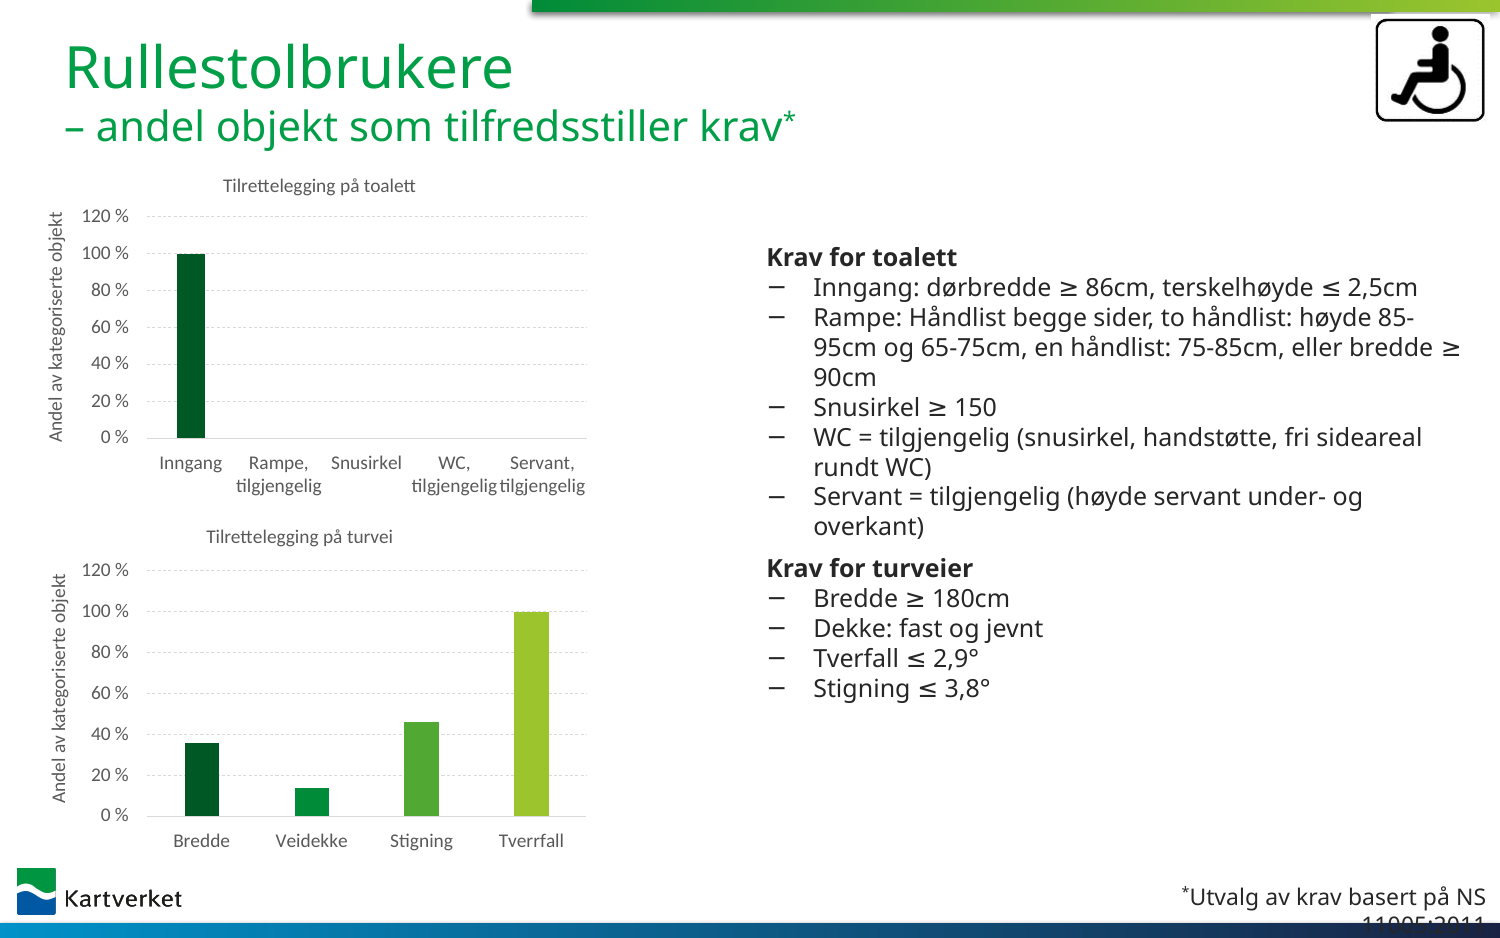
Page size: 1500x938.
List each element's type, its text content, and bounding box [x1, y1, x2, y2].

text_box Krav for toalett Inngang: dørbredde ≥ 86cm, terskelhøyde ≤ 2,5cm Rampe: Håndlist begge sider, to håndlist: høyde 85-95cm og 65-75cm, en håndlist: 75-85cm, eller bredde ≥ 90cm Snusirkel ≥ 150 WC = tilgjengelig (snusirkel, handstøtte, fri sideareal rundt WC) Servant = tilgjengelig (høyde servant under- og overkant) [751, 234, 1483, 545]
text_box *Utvalg av krav basert på NS 11005:2011 [1068, 873, 1500, 938]
picture [41, 166, 598, 505]
picture [41, 520, 598, 859]
text_box Krav for turveier Bredde ≥ 180cm Dekke: fast og jevnt Tverfall ≤ 2,9° Stigning ≤ 3,8° [751, 545, 1483, 710]
text_box Rullestolbrukere – andel objekt som tilfredsstiller krav* [49, 14, 1431, 158]
picture [1371, 13, 1491, 127]
